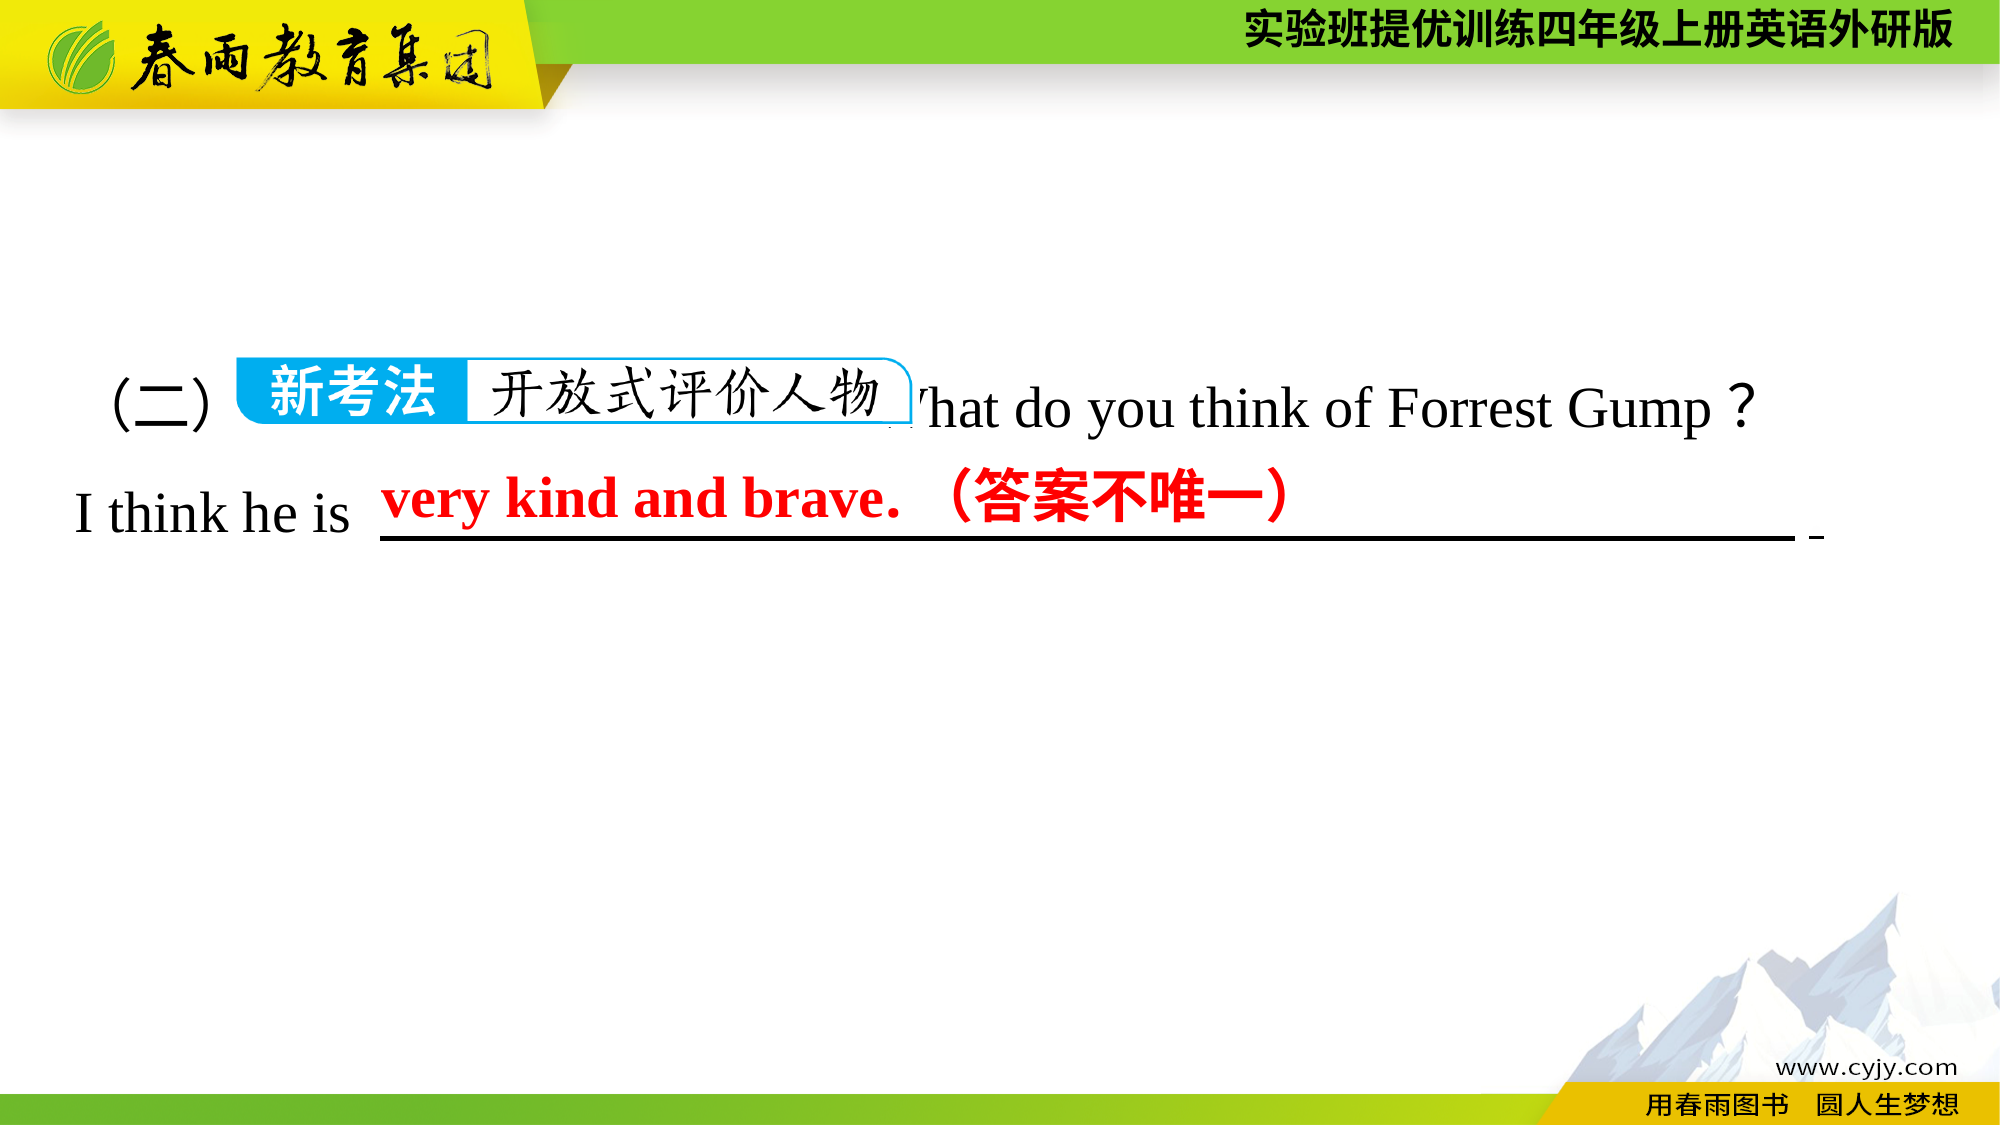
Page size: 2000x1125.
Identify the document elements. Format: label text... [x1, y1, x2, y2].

picture [0, 0, 2000, 1125]
text_box very kind and brave.（答案不唯一） [366, 416, 1367, 537]
list （二） What do you think of Forrest Gump？ I think he is . [59, 326, 1944, 554]
